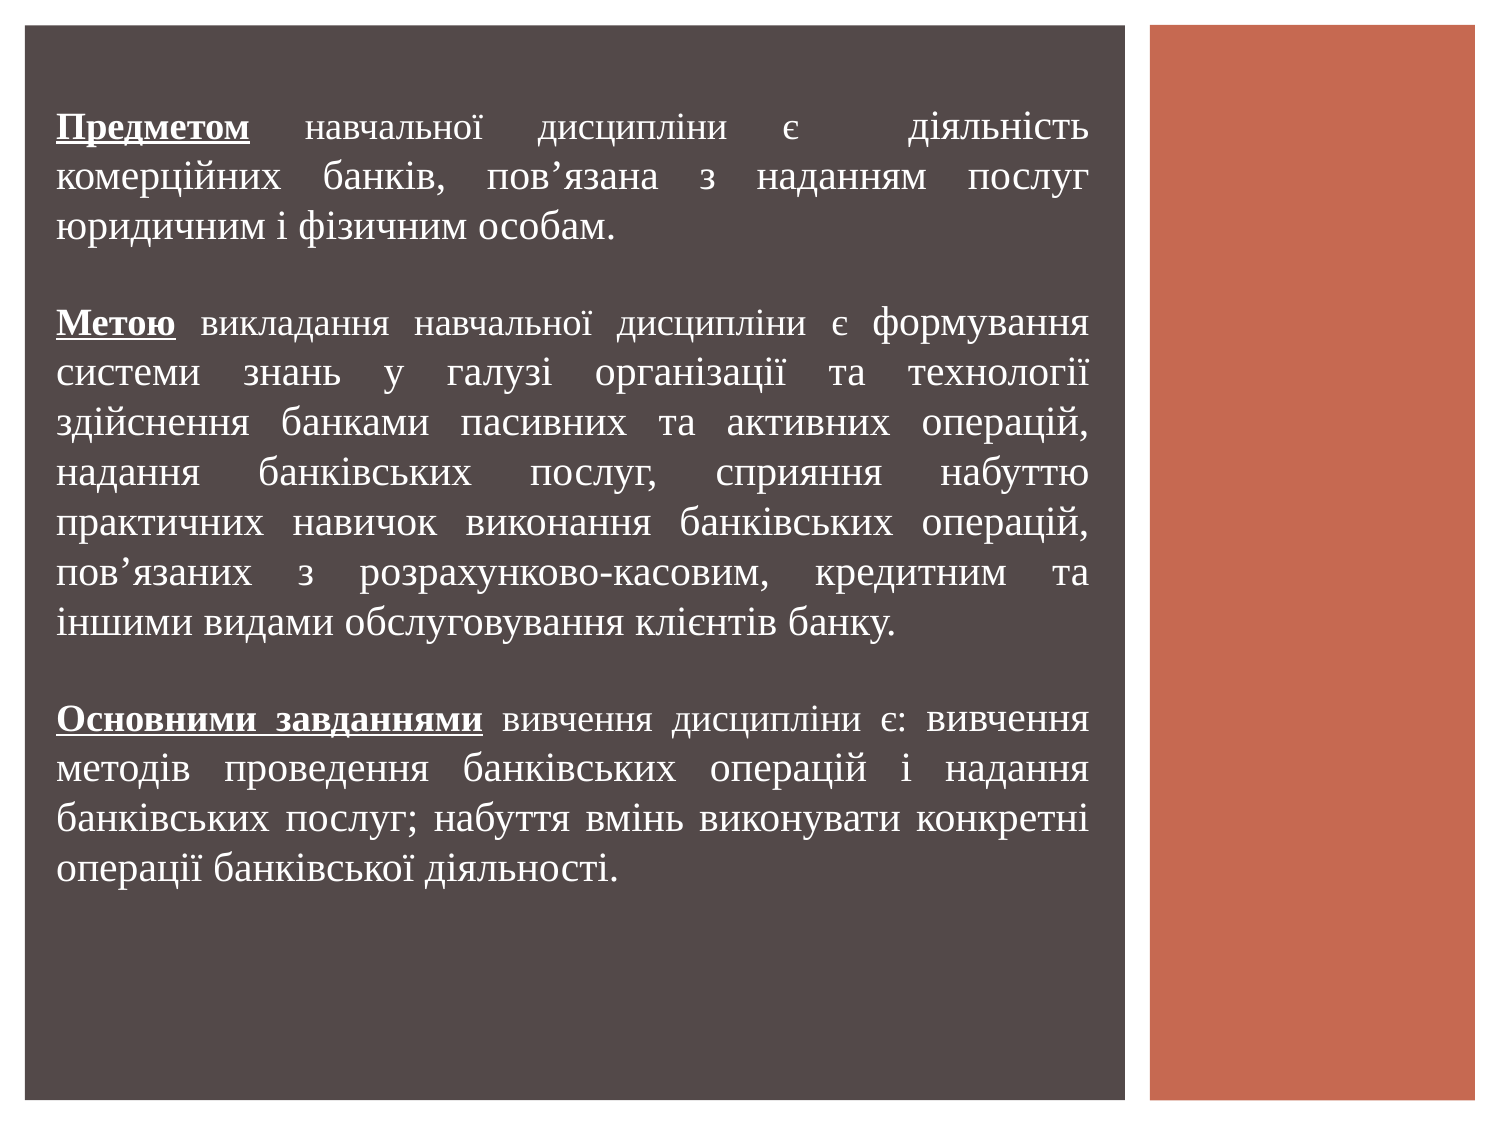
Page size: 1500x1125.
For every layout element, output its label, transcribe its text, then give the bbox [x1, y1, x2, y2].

text_box Предметом навчальної дисципліни є діяльність комерційних банків, пов’язана з наданням послуг юридичним і фізичним особам. Метою викладання навчальної дисципліни є формування системи знань у галузі організації та технології здійснення банками пасивних та активних операцій, надання банківських послуг, сприяння набуттю практичних навичок виконання банківських операцій, пов’язаних з розрахунково-касовим, кредитним та іншими видами обслуговування клієнтів банку. Основними завданнями вивчення дисципліни є: вивчення методів проведення банківських операцій і надання банківських послуг; набуття вмінь виконувати конкретні операції банківської діяльності. [41, 90, 1105, 944]
